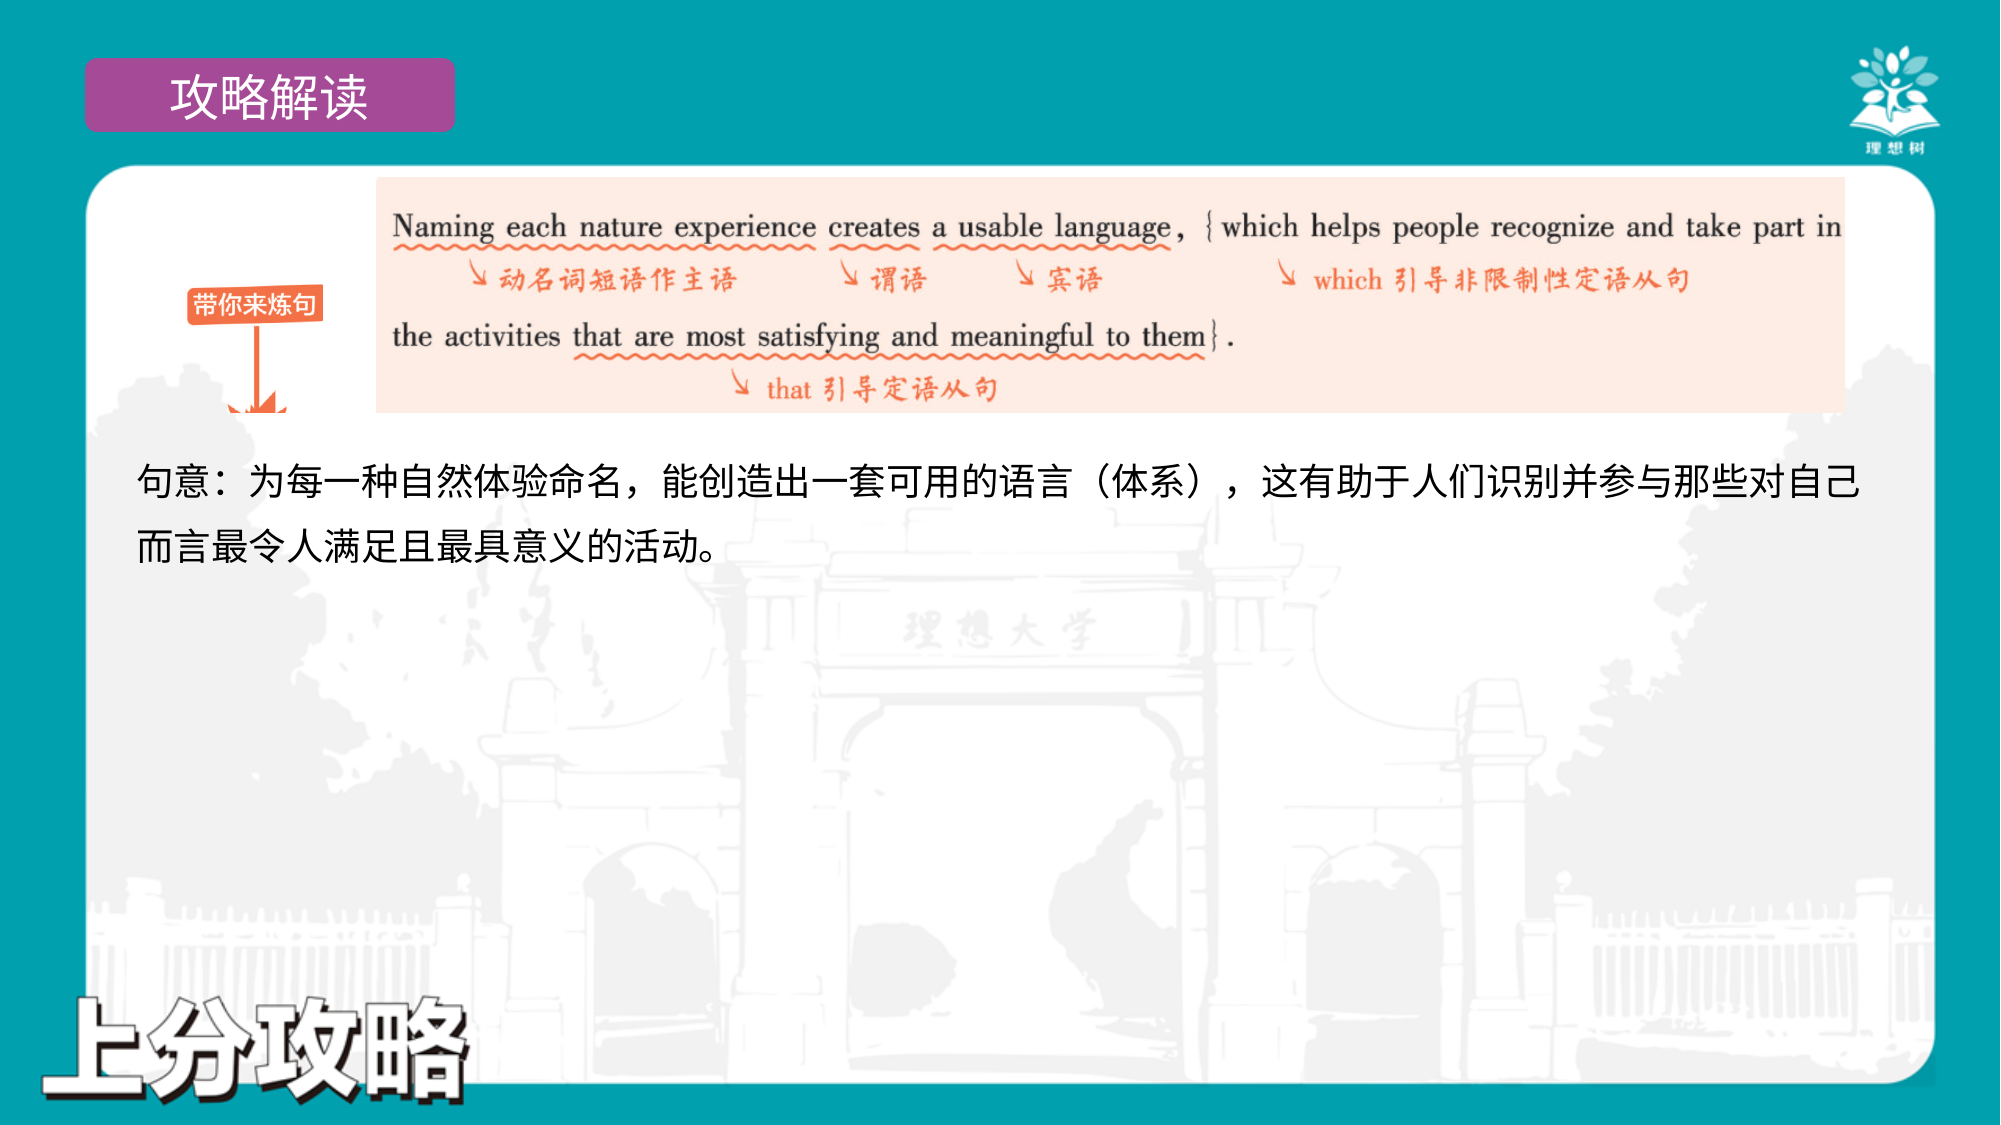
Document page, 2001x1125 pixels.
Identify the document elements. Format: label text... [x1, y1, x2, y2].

text_box 句意：为每一种自然体验命名，能创造出一套可用的语言（体系），这有助于人们识别并参与那些对自己 而言最令人满足且最具意义的活动。 [136, 434, 1865, 561]
picture [0, 0, 2000, 1125]
